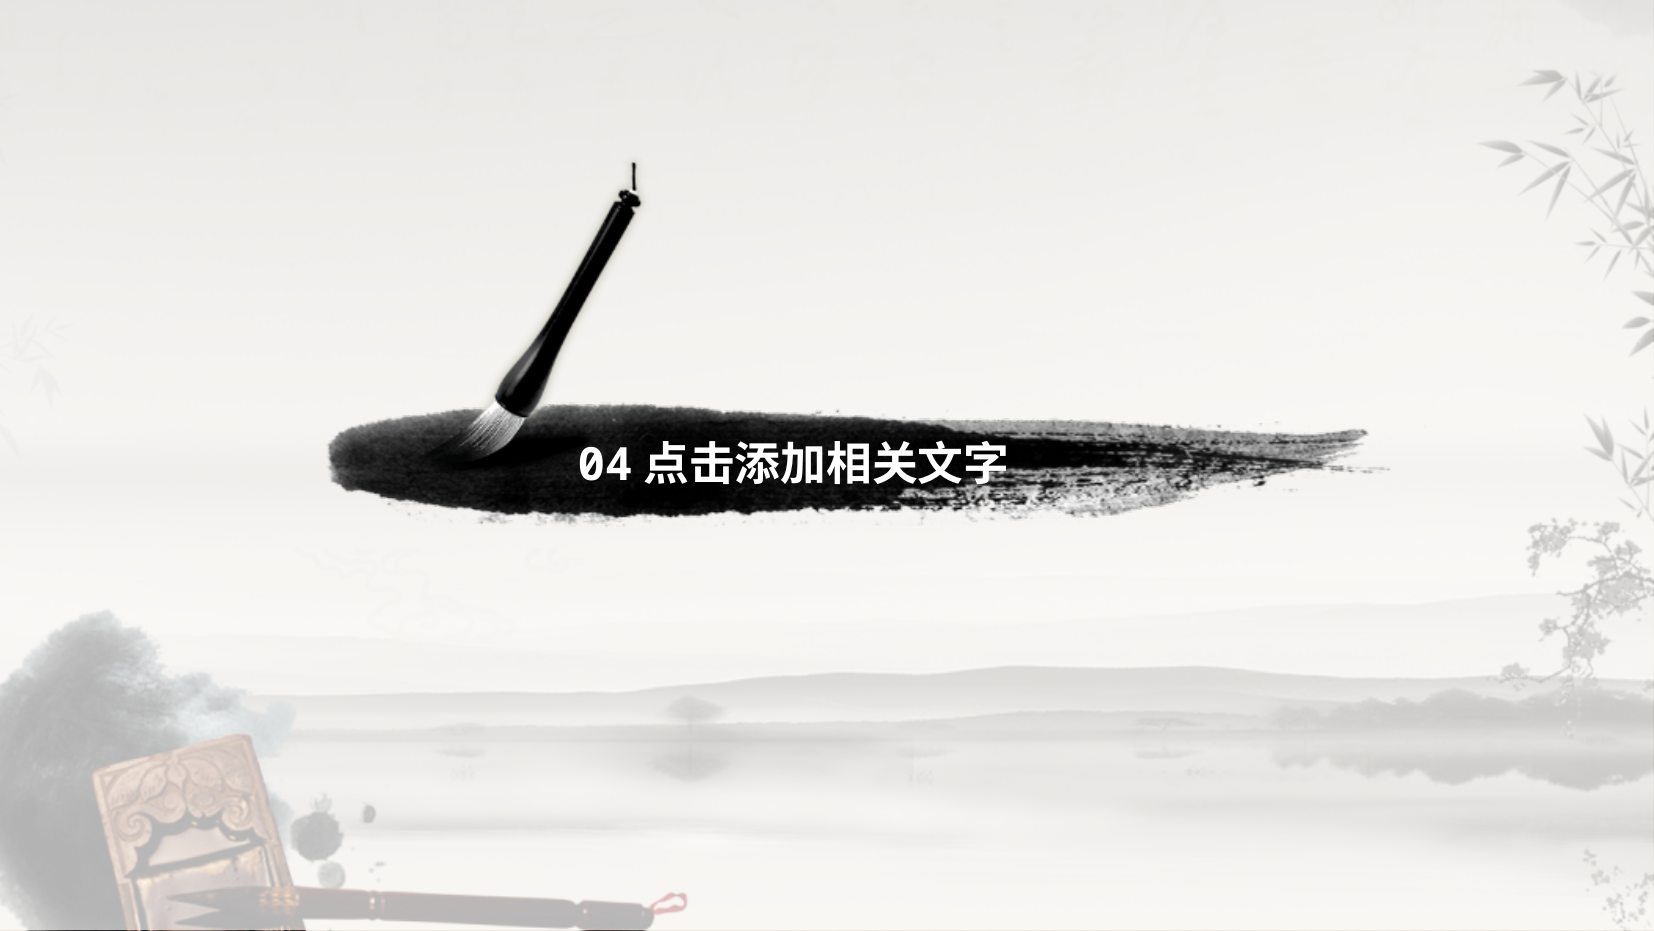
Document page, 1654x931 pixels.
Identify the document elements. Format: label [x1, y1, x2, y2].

picture [303, 136, 1426, 552]
